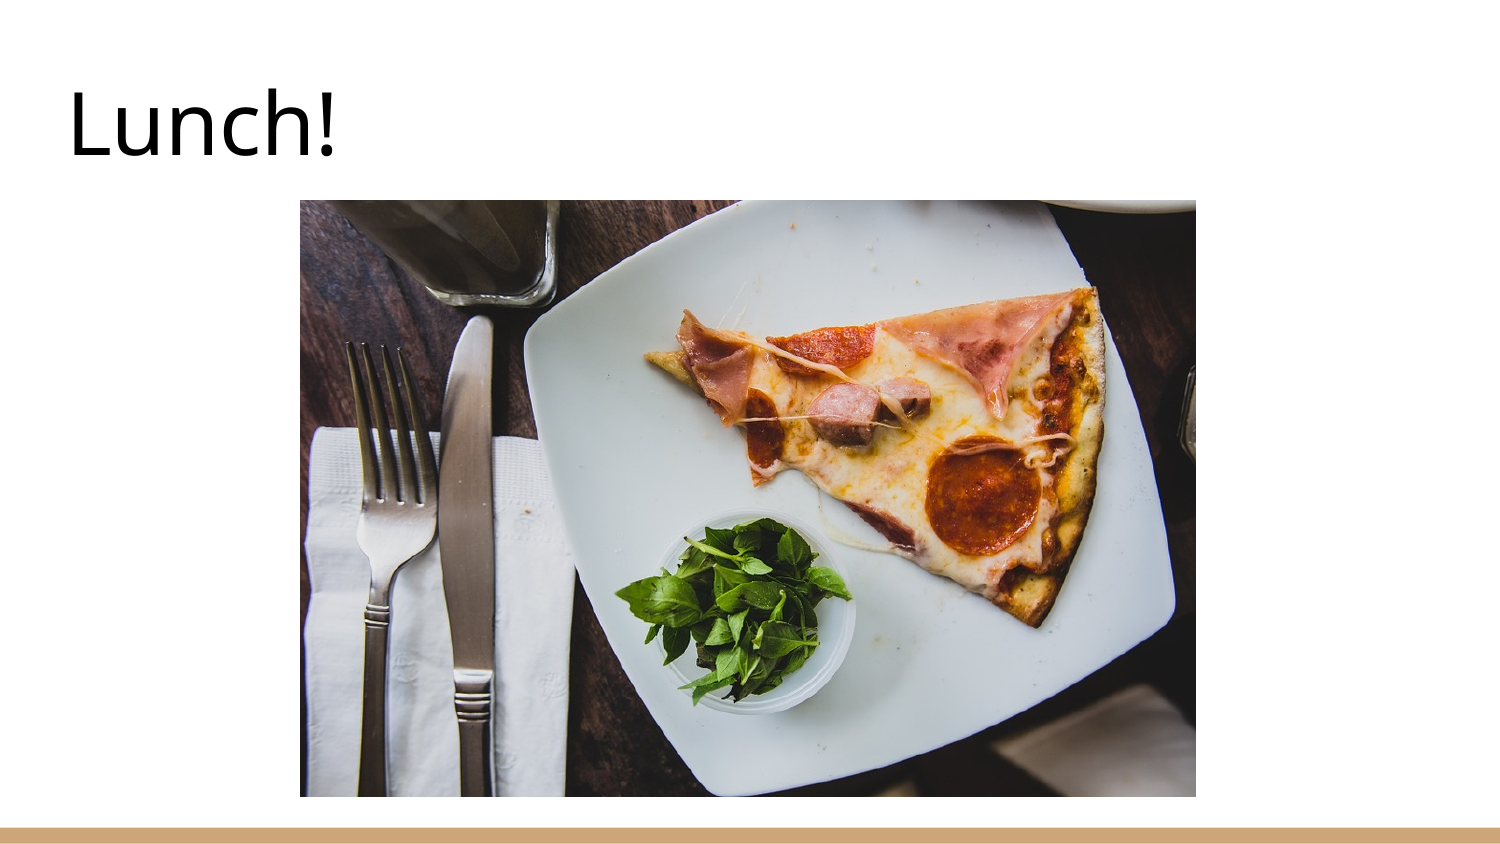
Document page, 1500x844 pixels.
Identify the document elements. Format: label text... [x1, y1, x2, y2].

picture [299, 200, 1196, 798]
title Lunch! [51, 51, 1449, 189]
